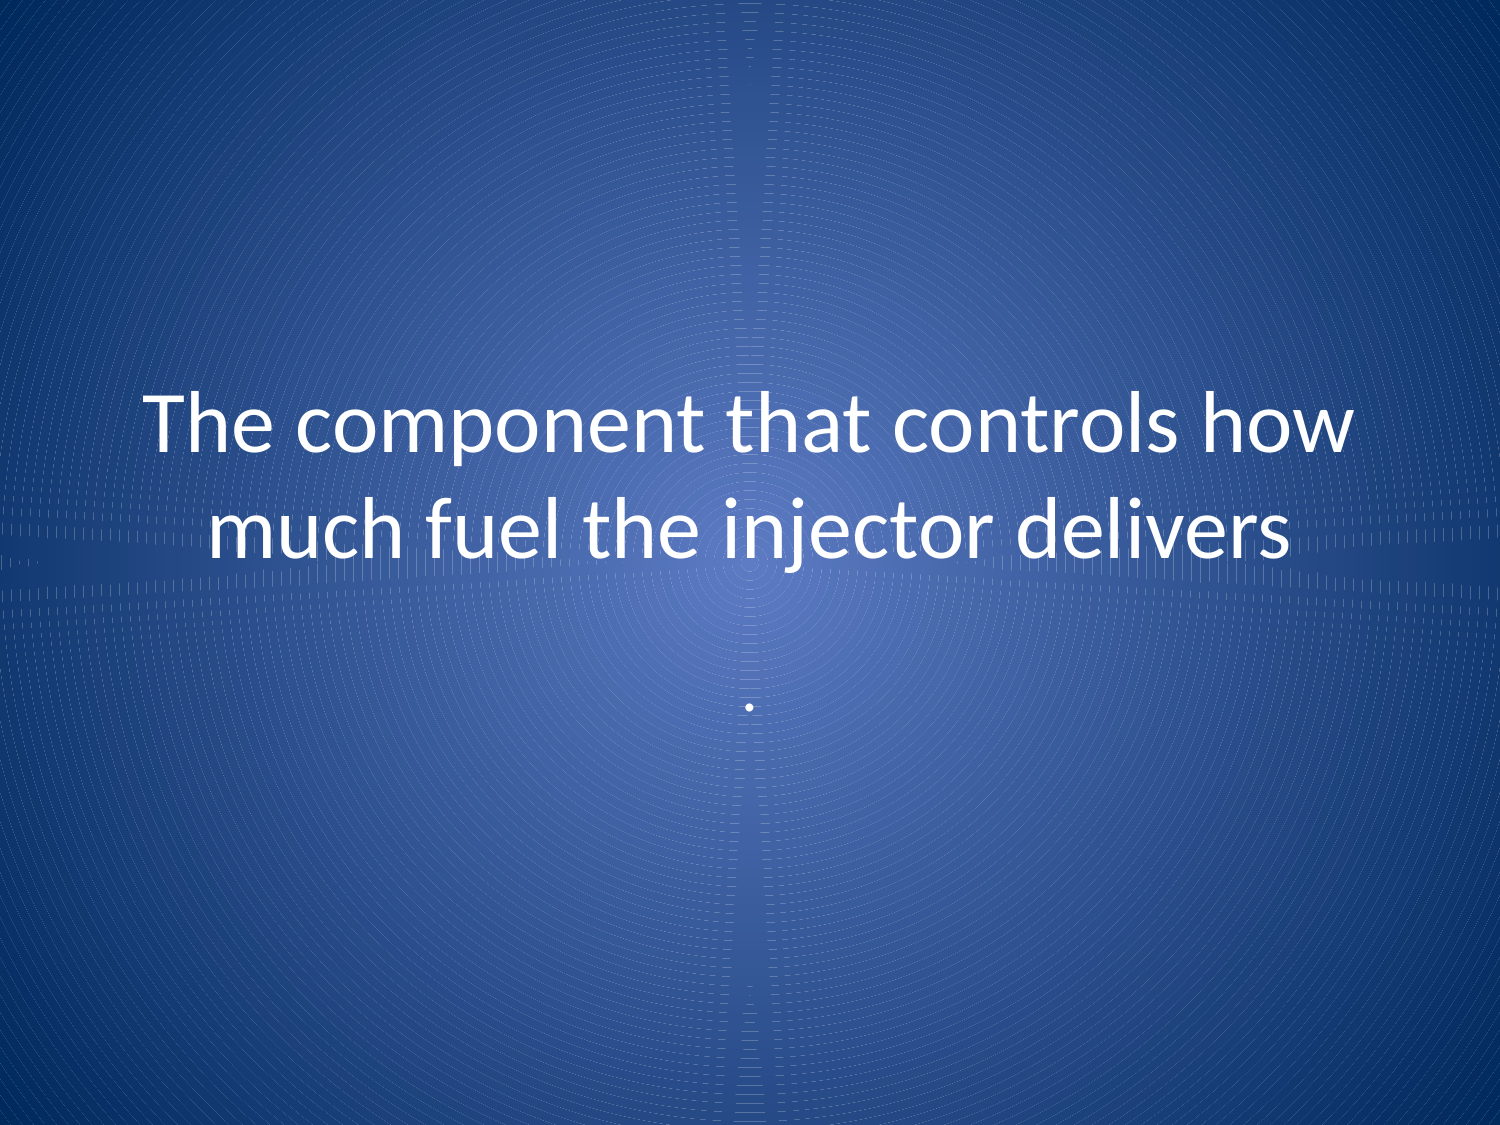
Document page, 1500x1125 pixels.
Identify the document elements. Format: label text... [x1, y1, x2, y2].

title The component that controls how much fuel the injector delivers [112, 349, 1388, 591]
subtitle . [225, 637, 1275, 925]
